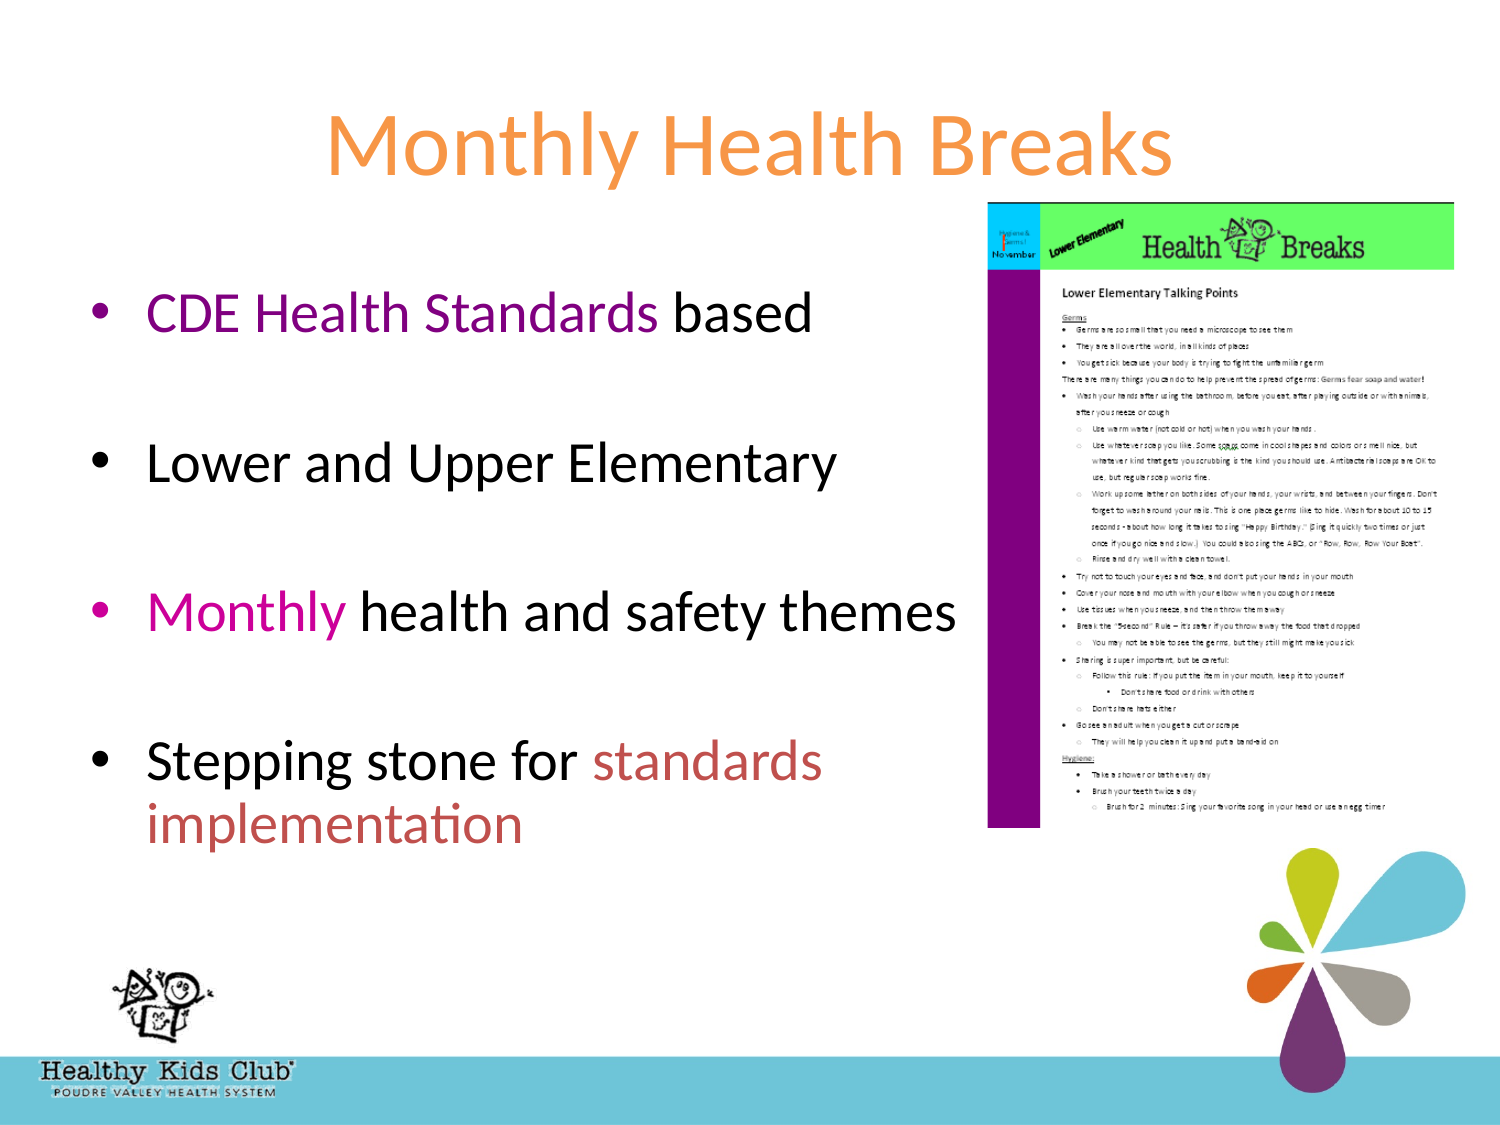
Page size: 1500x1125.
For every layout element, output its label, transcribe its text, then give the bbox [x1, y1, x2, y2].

picture [987, 202, 1455, 828]
list CDE Health Standards based Lower and Upper Elementary Monthly health and safety themes Stepping stone for standards implementation [75, 275, 1013, 1005]
title Monthly Health Breaks [75, 45, 1425, 233]
picture [0, 848, 1500, 1125]
